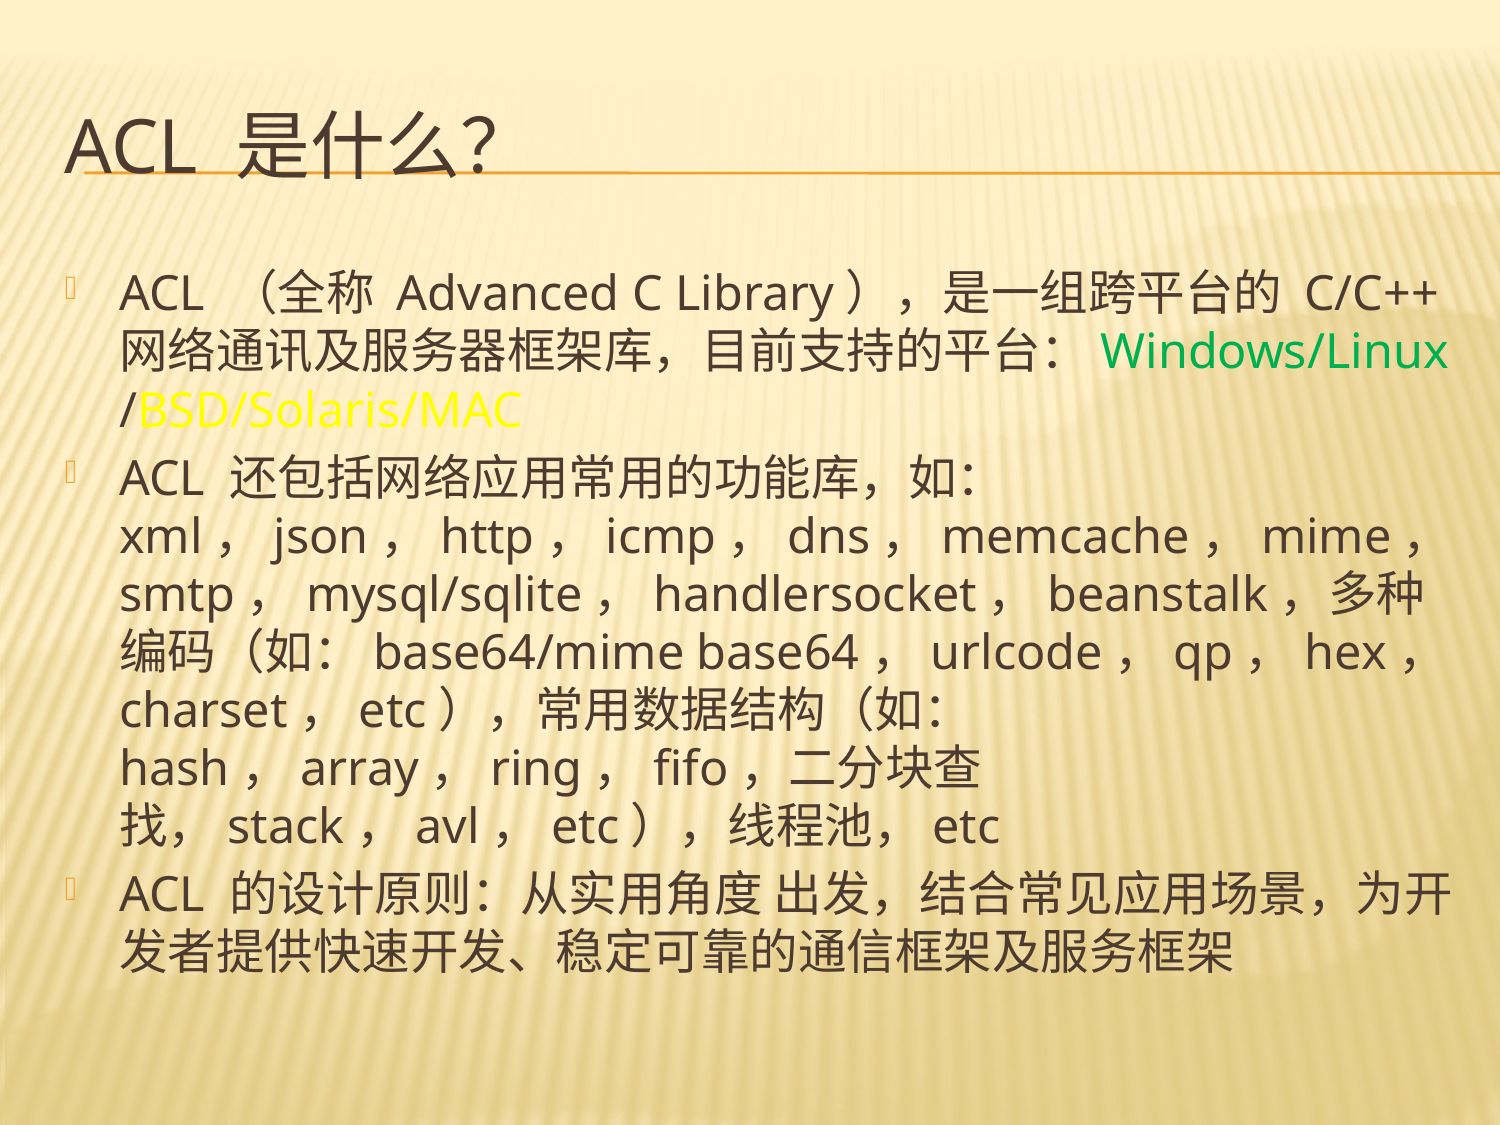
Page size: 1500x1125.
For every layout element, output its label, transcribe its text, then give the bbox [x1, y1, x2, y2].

title ACL 是什么？ [50, 75, 1475, 213]
list ACL （全称 Advanced C Library），是一组跨平台的 C/C++ 网络通讯及服务器框架库，目前支持的平台：Windows/Linux/BSD/Solaris/MAC ACL 还包括网络应用常用的功能库，如：xml，json，http，icmp，dns，memcache，mime，smtp，mysql/sqlite，handlersocket，beanstalk，多种编码（如：base64/mime base64，urlcode，qp，hex，charset，etc），常用数据结构（如：hash，array，ring，fifo，二分块查找，stack，avl，etc），线程池，etc ACL 的设计原则：从实用角度 出发，结合常见应用场景，为开发者提供快速开发、稳定可靠的通信框架及服务框架 [50, 254, 1475, 998]
